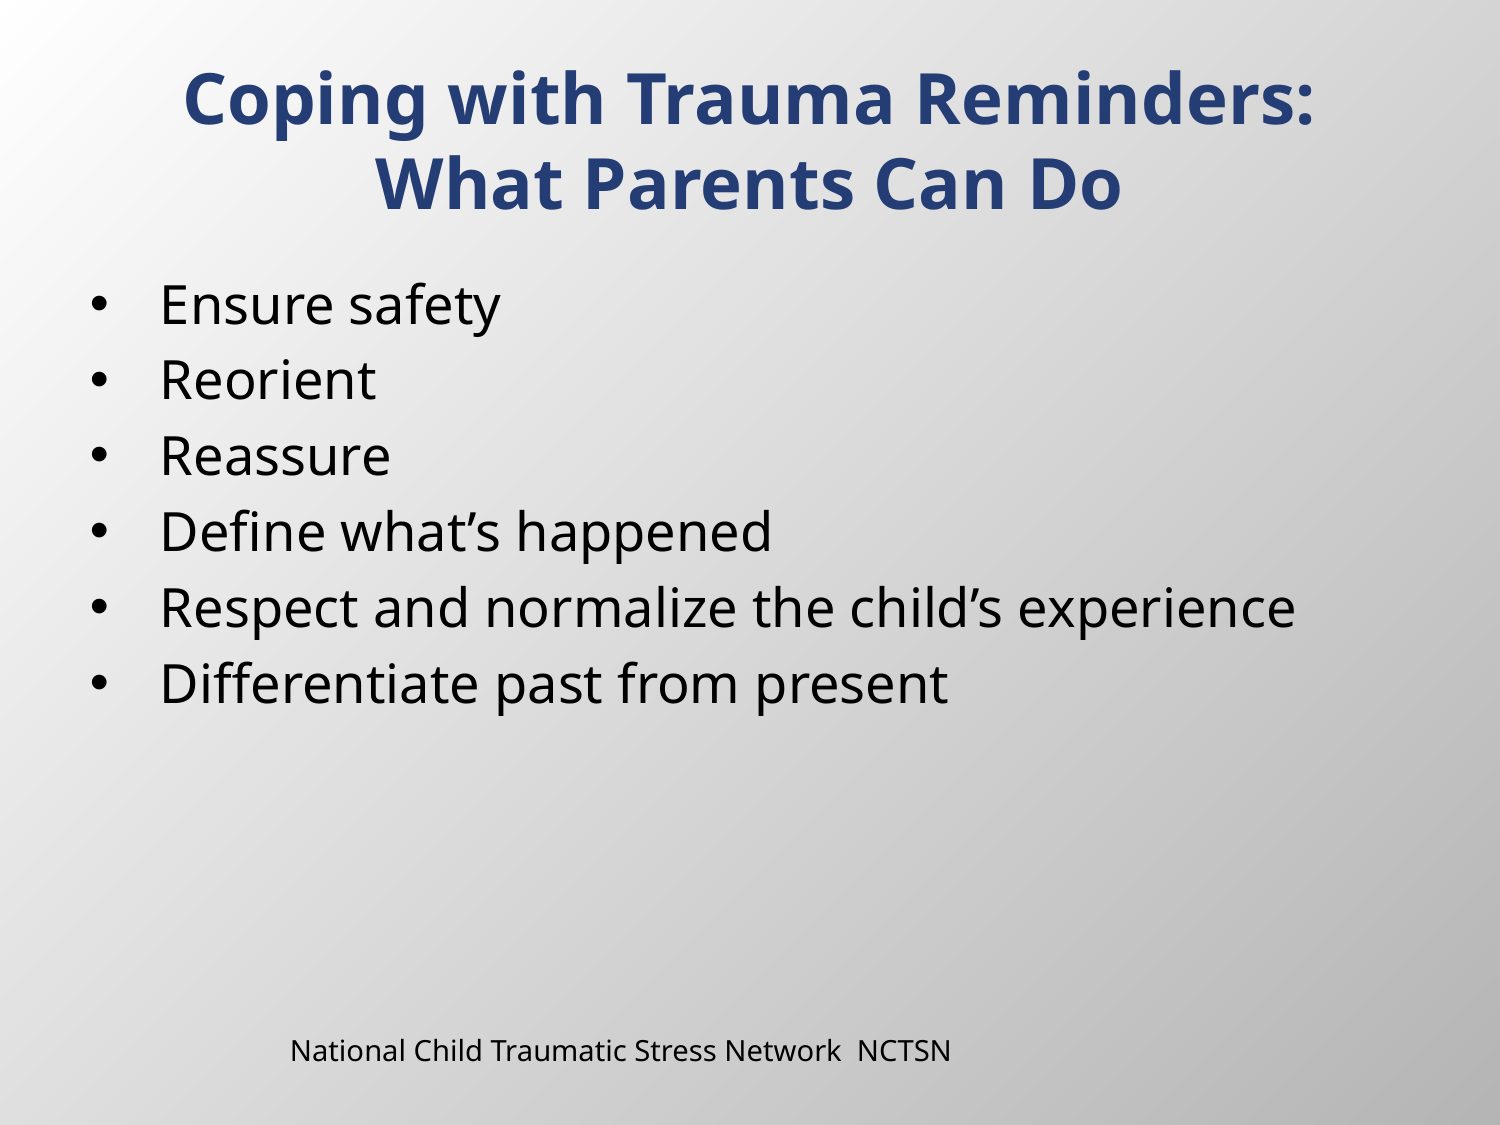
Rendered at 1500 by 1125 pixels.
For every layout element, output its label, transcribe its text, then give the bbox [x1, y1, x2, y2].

text_box National Child Traumatic Stress Network NCTSN [274, 1024, 1100, 1075]
list Ensure safety Reorient Reassure Define what’s happened Respect and normalize the child’s experience Differentiate past from present [75, 262, 1425, 1035]
title Coping with Trauma Reminders: What Parents Can Do [75, 45, 1425, 233]
